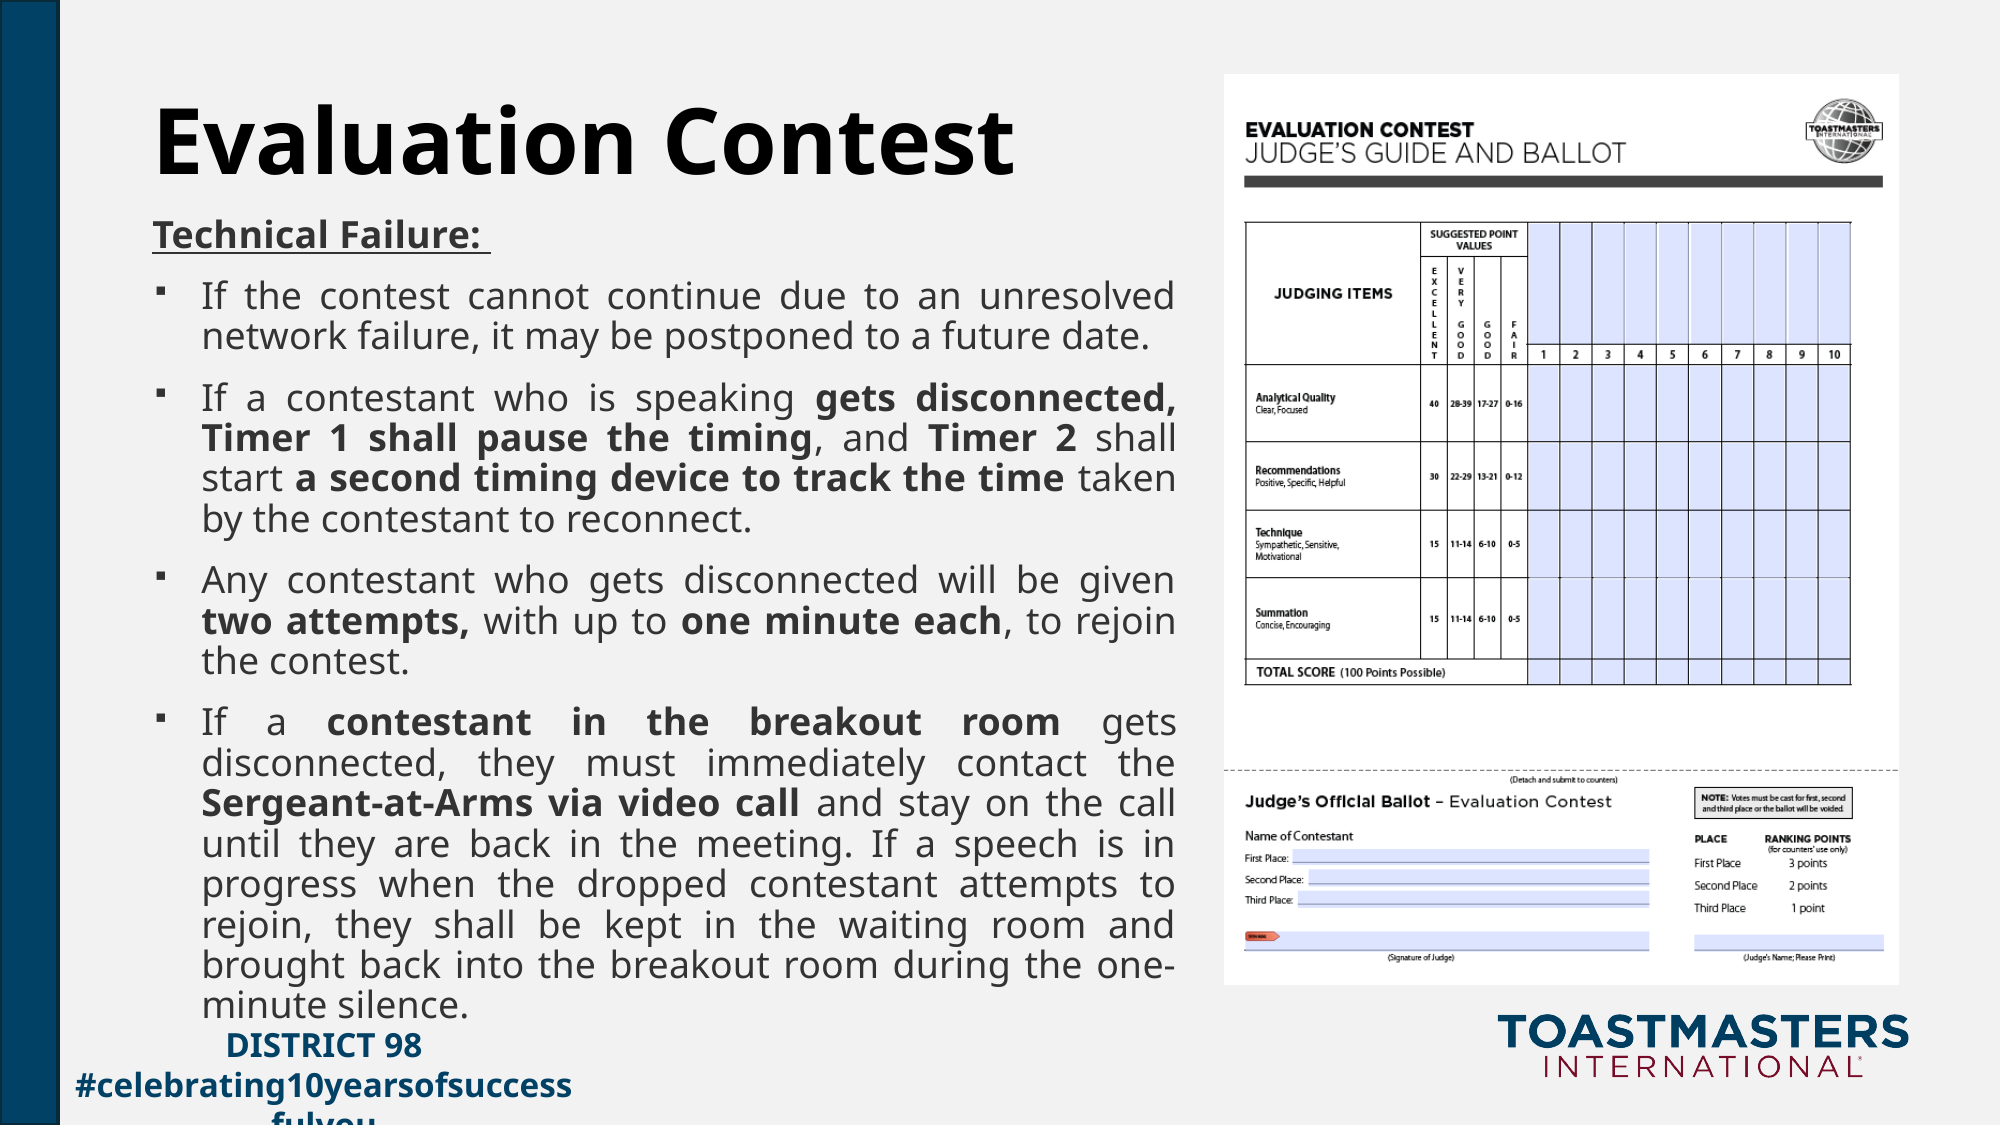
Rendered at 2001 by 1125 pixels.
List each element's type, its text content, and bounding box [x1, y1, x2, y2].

title Evaluation Contest [137, 59, 1944, 229]
picture [1224, 74, 2000, 1125]
list Technical Failure: If the contest cannot continue due to an unresolved network failure, it may be postponed to a future date. If a contestant who is speaking gets disconnected, Timer 1 shall pause the timing, and Timer 2 shall start a second timing device to track the time taken by the contestant to reconnect. Any contestant who gets disconnected will be given two attempts, with up to one minute each, to rejoin the contest. If a contestant in the breakout room gets disconnected, they must immediately contact the Sergeant-at-Arms via video call and stay on the call until they are back in the meeting. If a speech is in progress when the dropped contestant attempts to rejoin, they shall be kept in the waiting room and brought back into the breakout room during the one-minute silence. [137, 203, 1193, 997]
text_box [0, 0, 60, 1125]
text_box DISTRICT 98 #celebrating10yearsofsuccessfulyou [57, 1017, 591, 1125]
